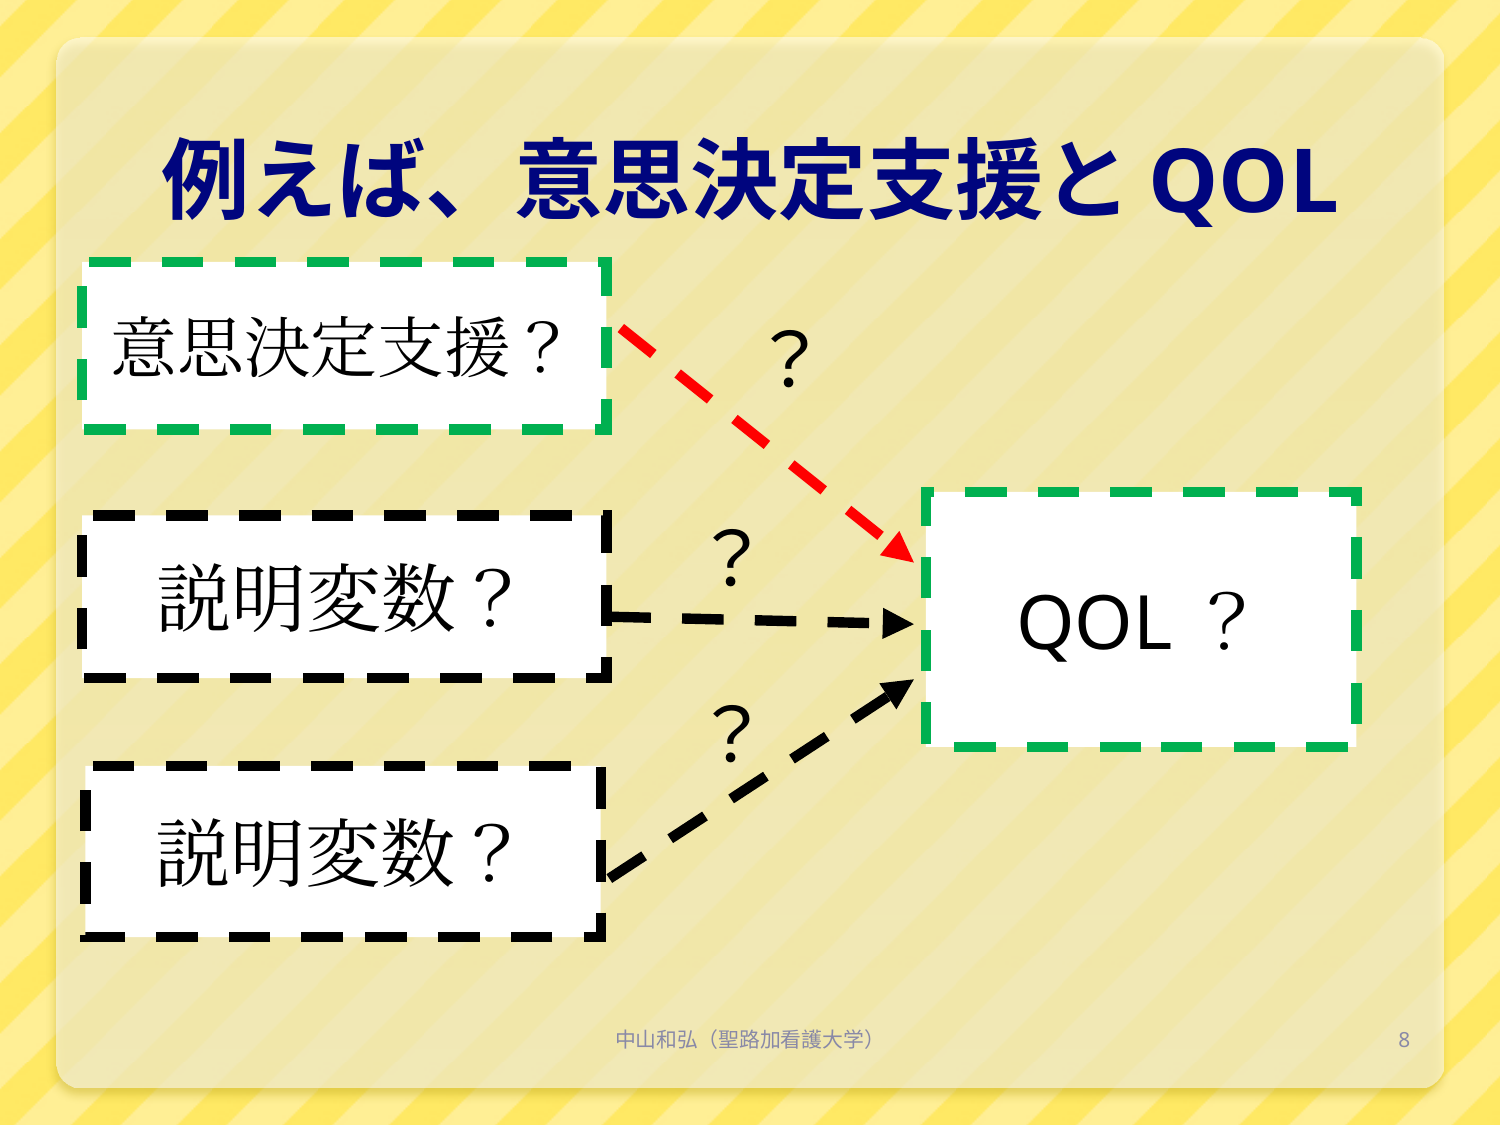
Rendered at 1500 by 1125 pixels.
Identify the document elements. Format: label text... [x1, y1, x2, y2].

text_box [82, 261, 1357, 938]
footer 中山和弘（聖路加看護大学） [512, 1019, 988, 1080]
slide_number 8 [1074, 1019, 1425, 1080]
title 例えば、意思決定支援とQOL [75, 50, 1425, 238]
text_box ｒ2 [0, 0, 1500, 1125]
